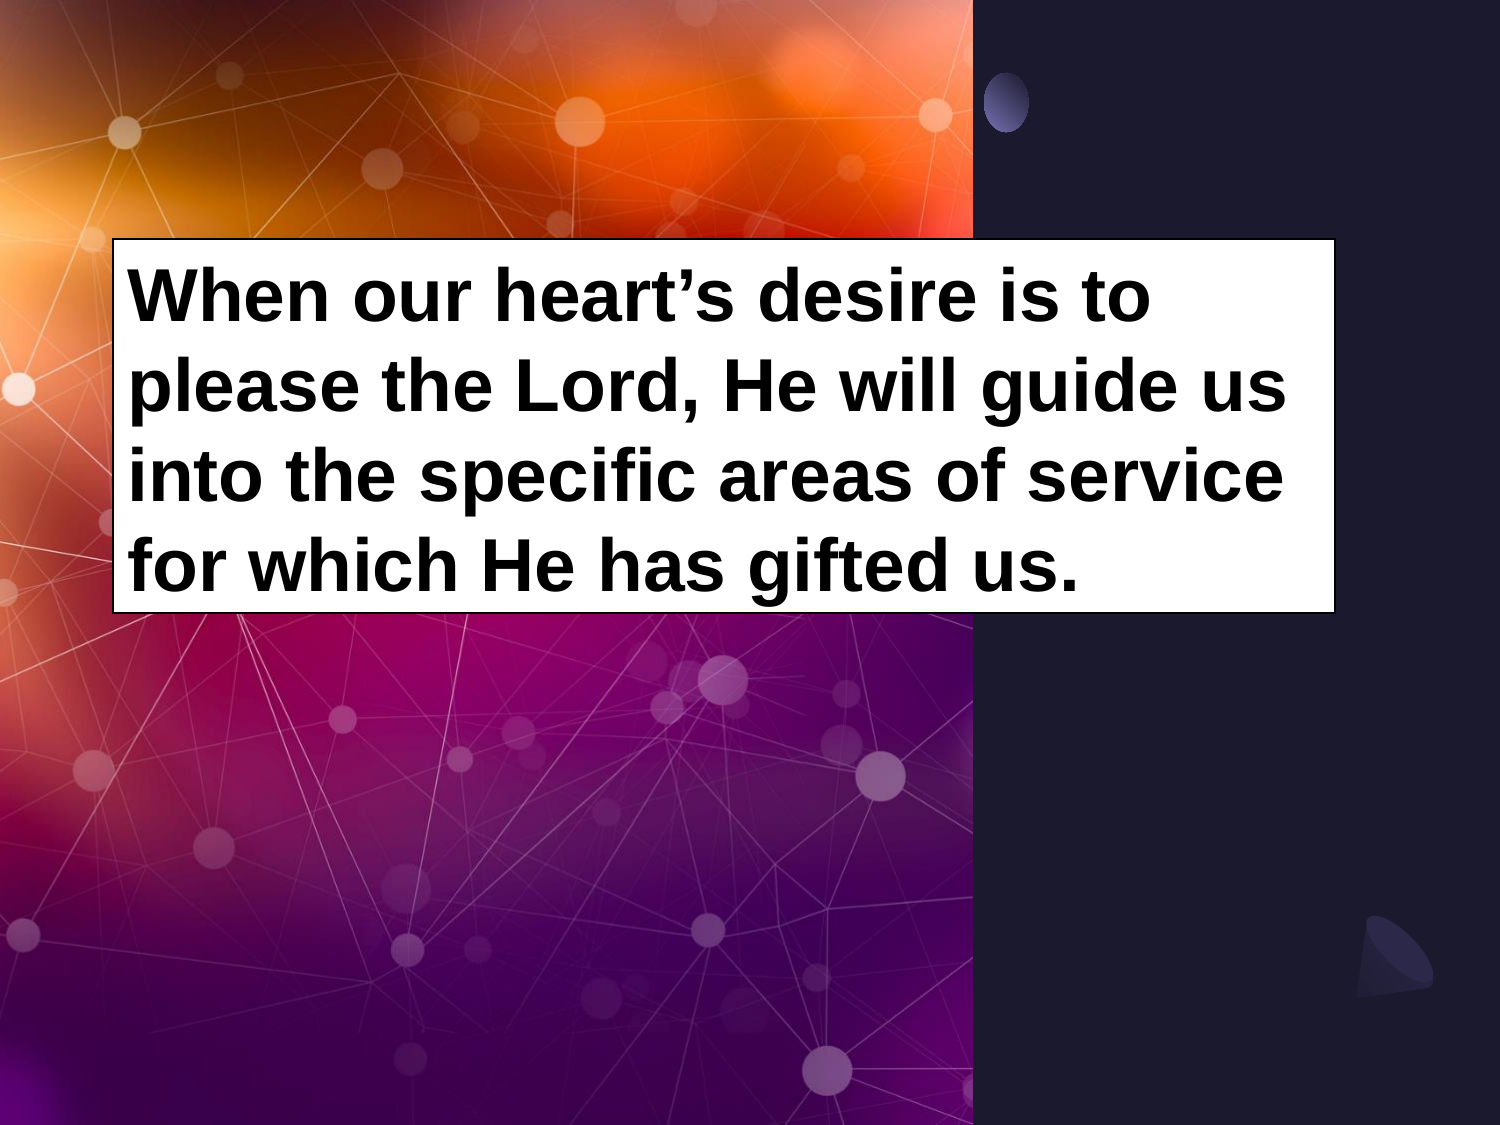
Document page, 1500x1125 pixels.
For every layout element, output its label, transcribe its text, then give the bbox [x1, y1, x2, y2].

text_box When our heart’s desire is to please the Lord, He will guide us into the specific areas of service for which He has gifted us. [973, 238, 1336, 614]
picture [0, 0, 973, 1125]
